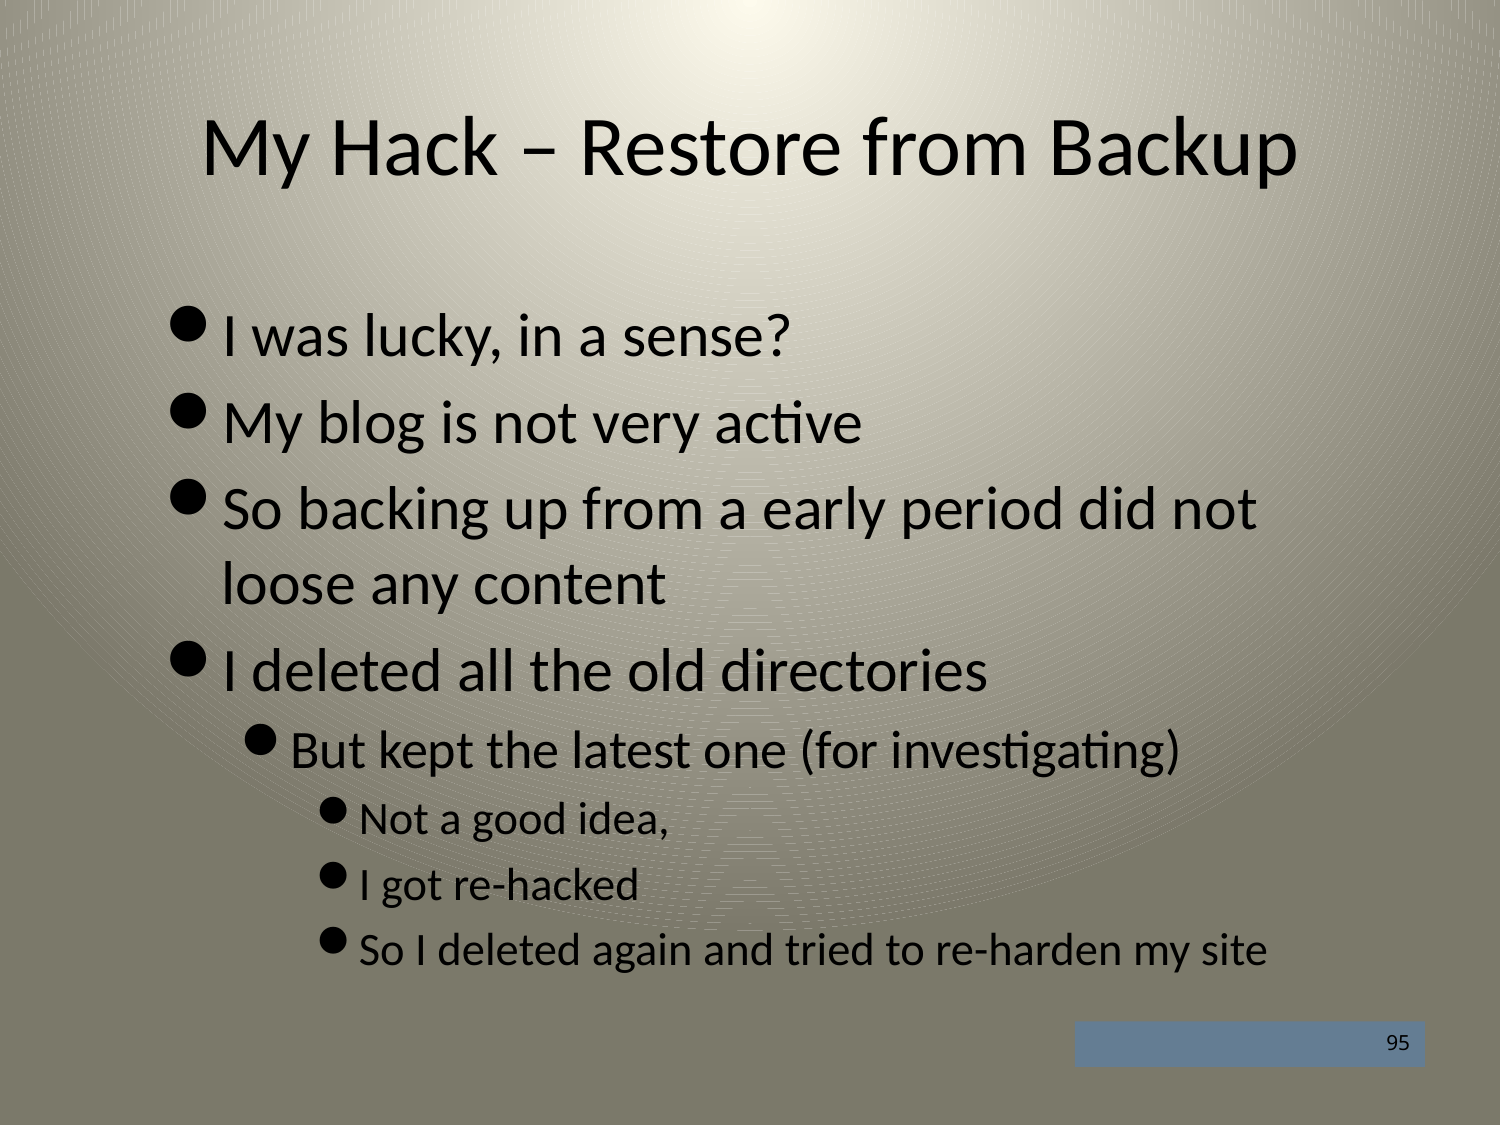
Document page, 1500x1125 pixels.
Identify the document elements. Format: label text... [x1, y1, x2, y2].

slide_number 95 [1074, 1021, 1425, 1067]
title My Hack – Restore from Backup [150, 37, 1350, 245]
list I was lucky, in a sense? My blog is not very active So backing up from a early period did not loose any content I deleted all the old directories But kept the latest one (for investigating) Not a good idea, I got re-hacked So I deleted again and tried to re-harden my site [150, 286, 1350, 993]
